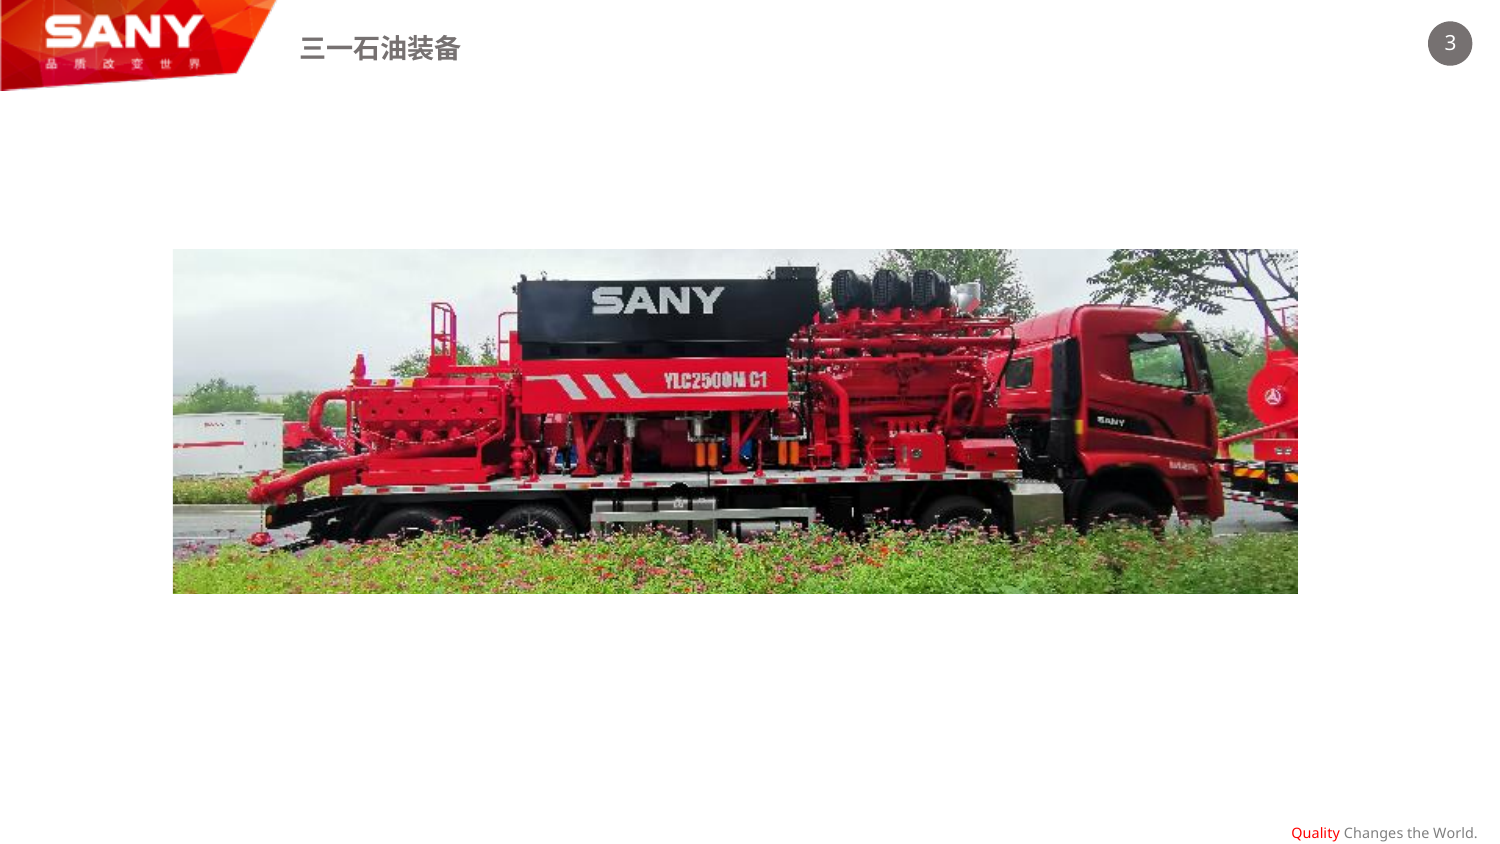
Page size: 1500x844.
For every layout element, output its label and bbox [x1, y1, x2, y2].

picture [0, 0, 278, 91]
picture [172, 249, 1298, 594]
